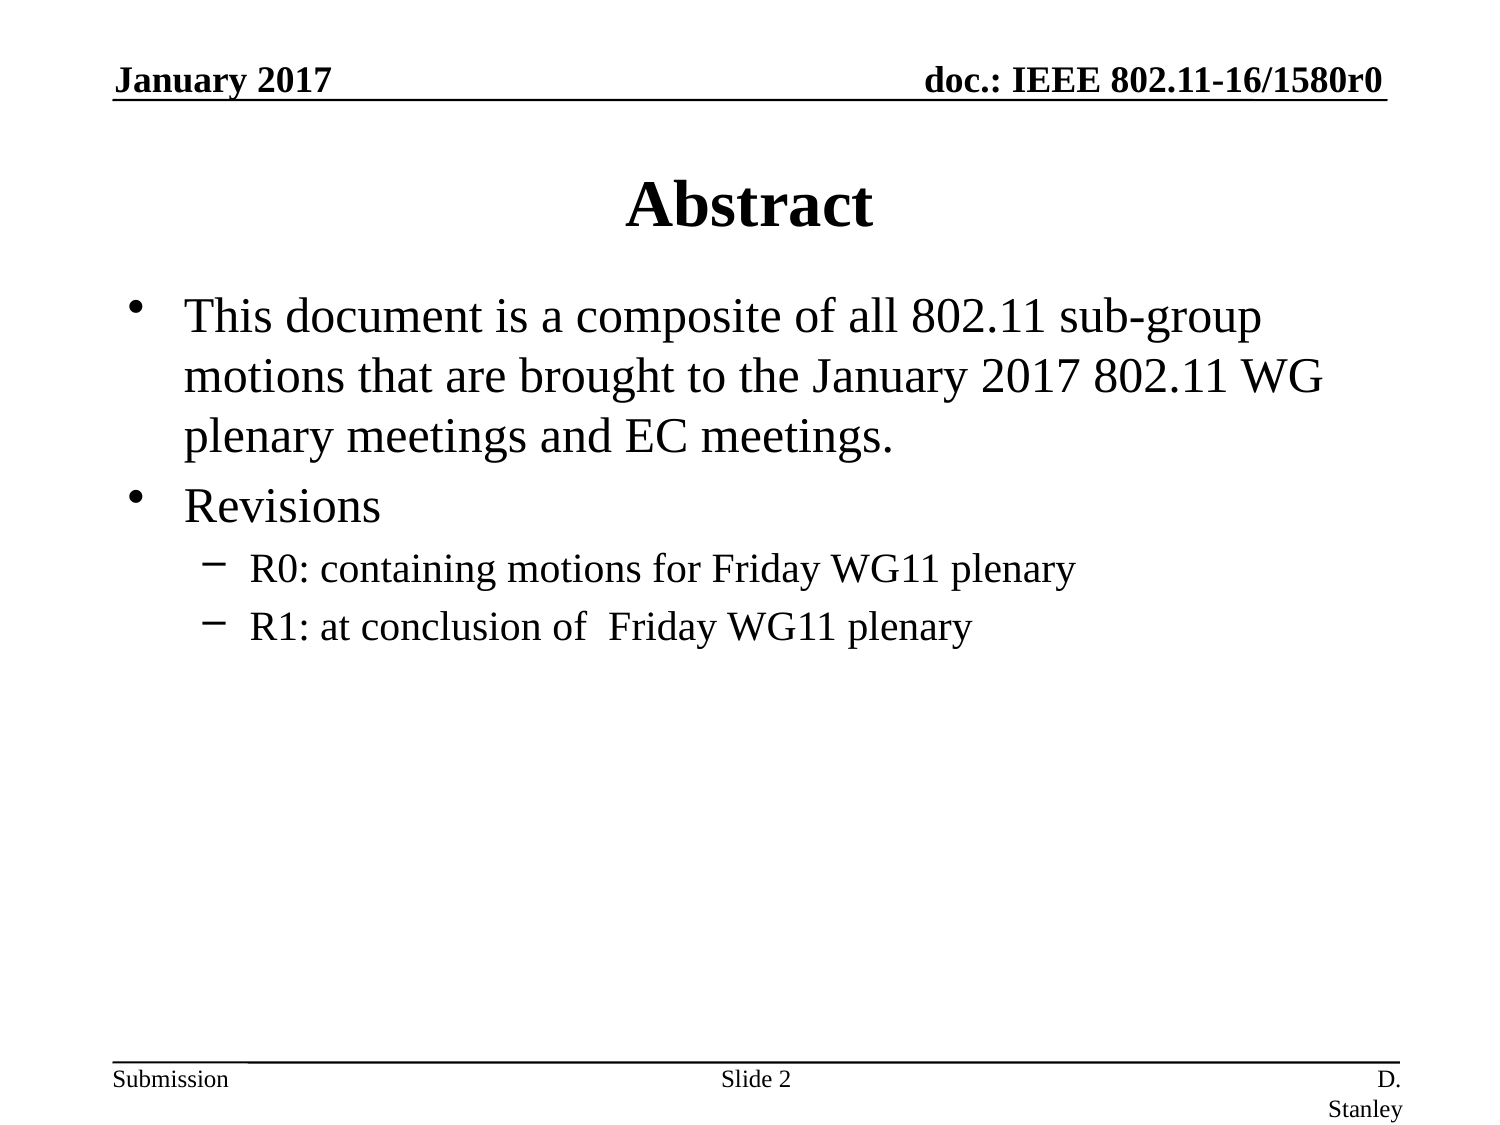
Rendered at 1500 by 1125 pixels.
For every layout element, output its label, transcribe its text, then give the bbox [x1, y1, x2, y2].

title Abstract [112, 112, 1388, 275]
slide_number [114, 54, 374, 101]
list This document is a composite of all 802.11 sub-group motions that are brought to the January 2017 802.11 WG plenary meetings and EC meetings. Revisions R0: containing motions for Friday WG11 plenary R1: at conclusion of Friday WG11 plenary [112, 275, 1450, 1025]
footer D. Stanley, HP Enterprise [1324, 1061, 1402, 1093]
slide_number Slide 2 [712, 1061, 800, 1093]
